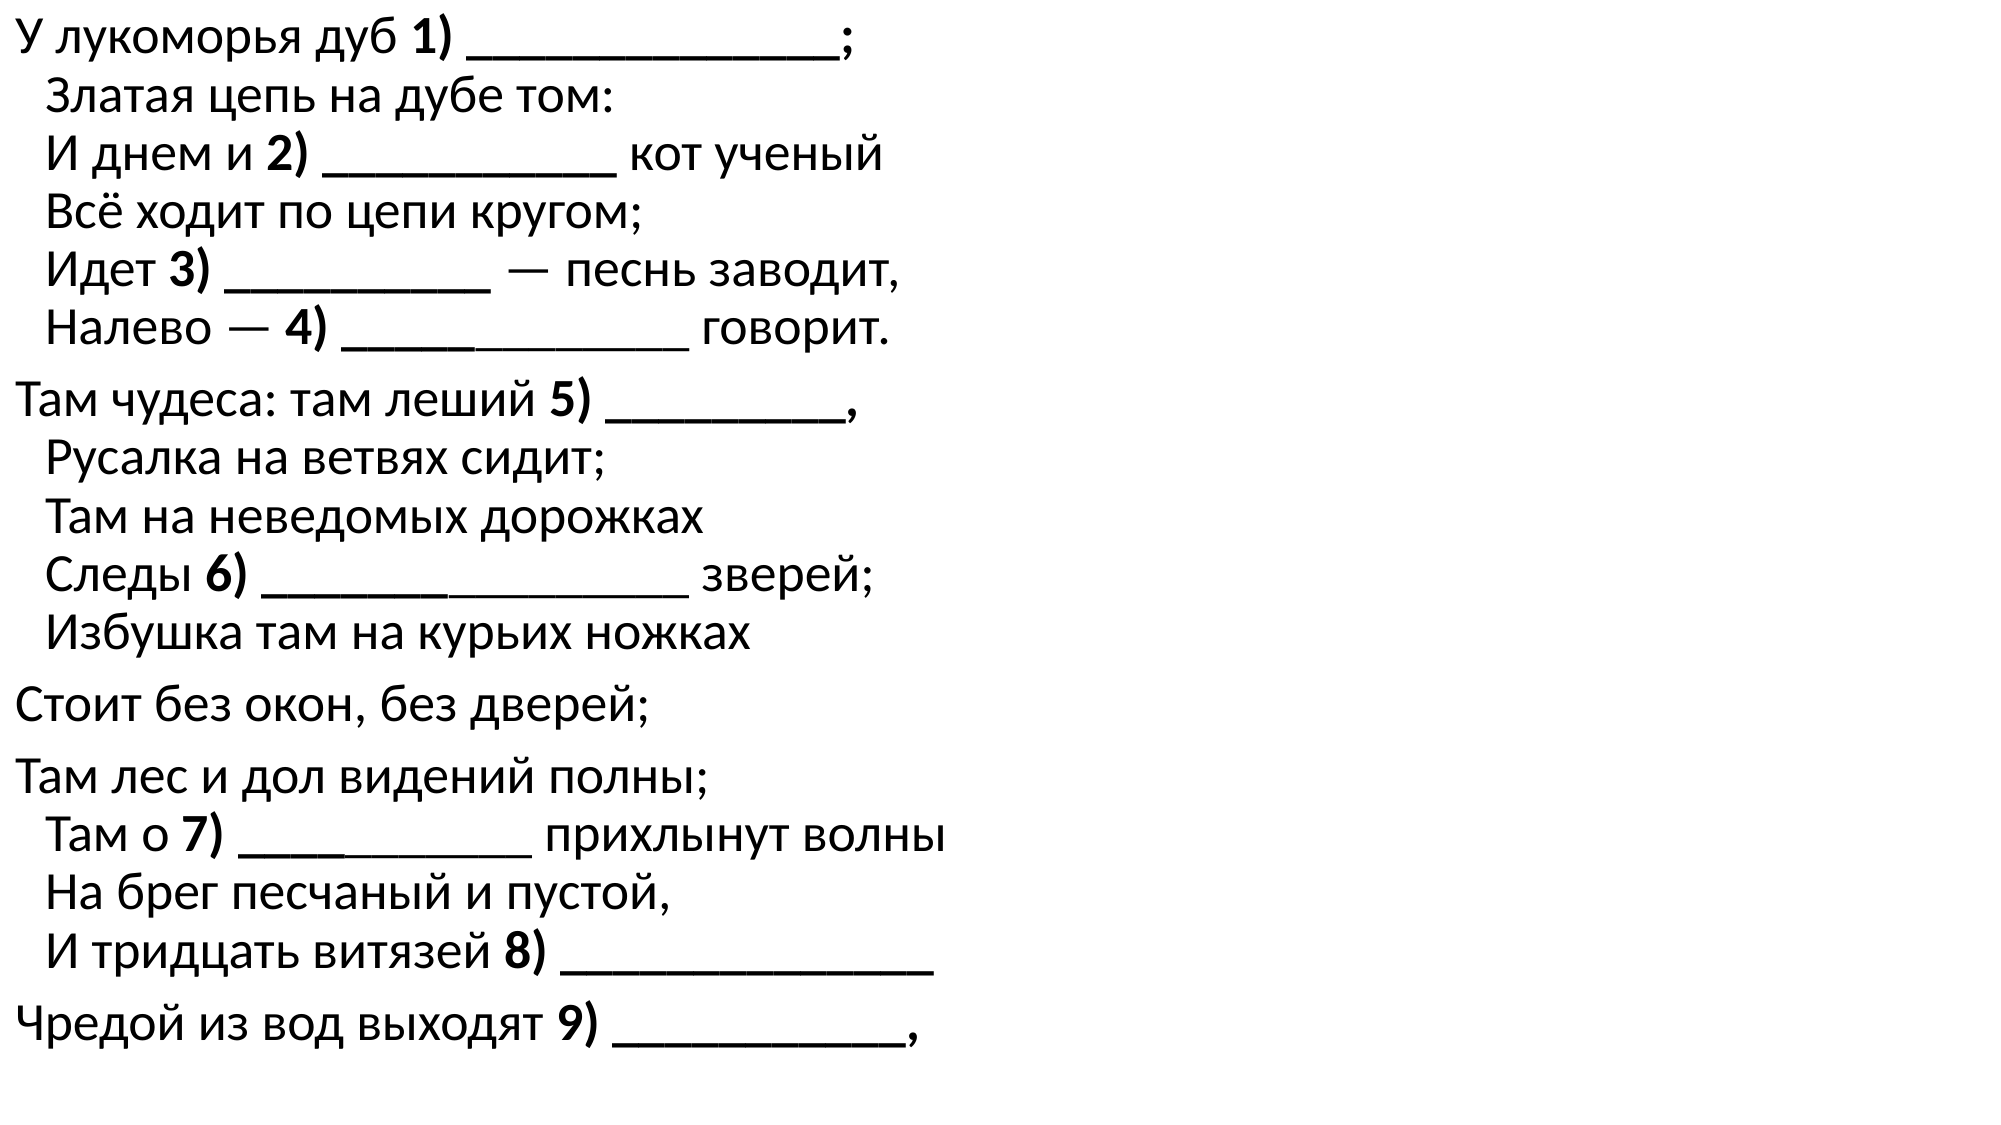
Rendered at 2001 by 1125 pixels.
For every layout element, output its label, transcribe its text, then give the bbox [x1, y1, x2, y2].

list У лукоморья дуб 1) ______________; Златая цепь на дубе том: И днем и 2) ___________ кот ученый Всё ходит по цепи кругом; Идет 3) __________ — песнь заводит, Налево — 4) _____________ говорит. Там чудеса: там леший 5) _________, Русалка на ветвях сидит; Там на неведомых дорожках Следы 6) ________________ зверей; Избушка там на курьих ножках Стоит без окон, без дверей; Там лес и дол видений полны; Там о 7) ___________ прихлынут волны На брег песчаный и пустой, И тридцать витязей 8) ______________ Чредой из вод выходят 9) ___________, [0, 0, 2000, 1125]
